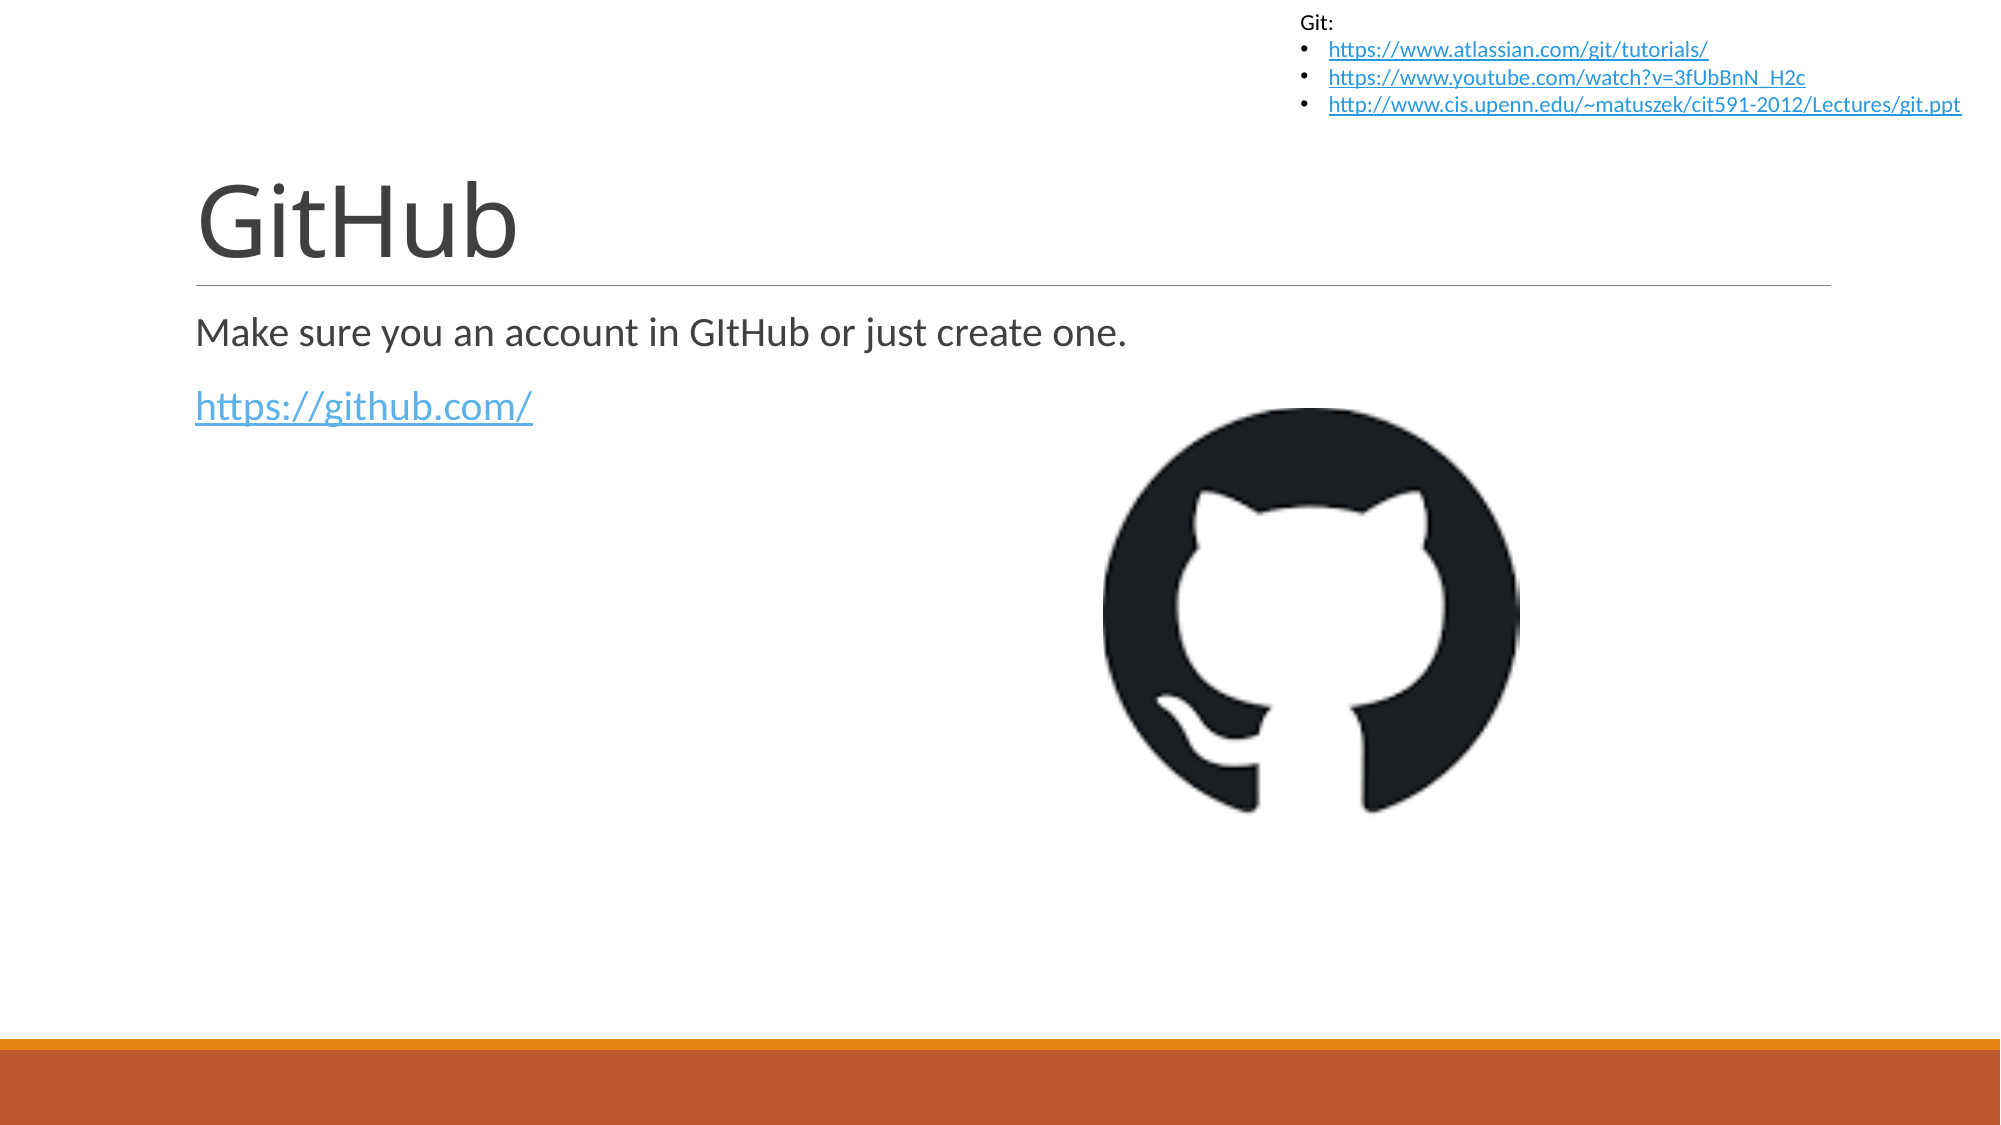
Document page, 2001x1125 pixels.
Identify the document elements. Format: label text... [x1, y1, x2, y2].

picture [1103, 407, 1520, 825]
text_box Git: https://www.atlassian.com/git/tutorials/ https://www.youtube.com/watch?v=3fUbBnN_H2c http://www.cis.upenn.edu/~matuszek/cit591-2012/Lectures/git.ppt [1285, 0, 2000, 153]
list Make sure you an account in GItHub or just create one. https://github.com/ [180, 302, 1830, 963]
title GitHub [180, 47, 1830, 285]
